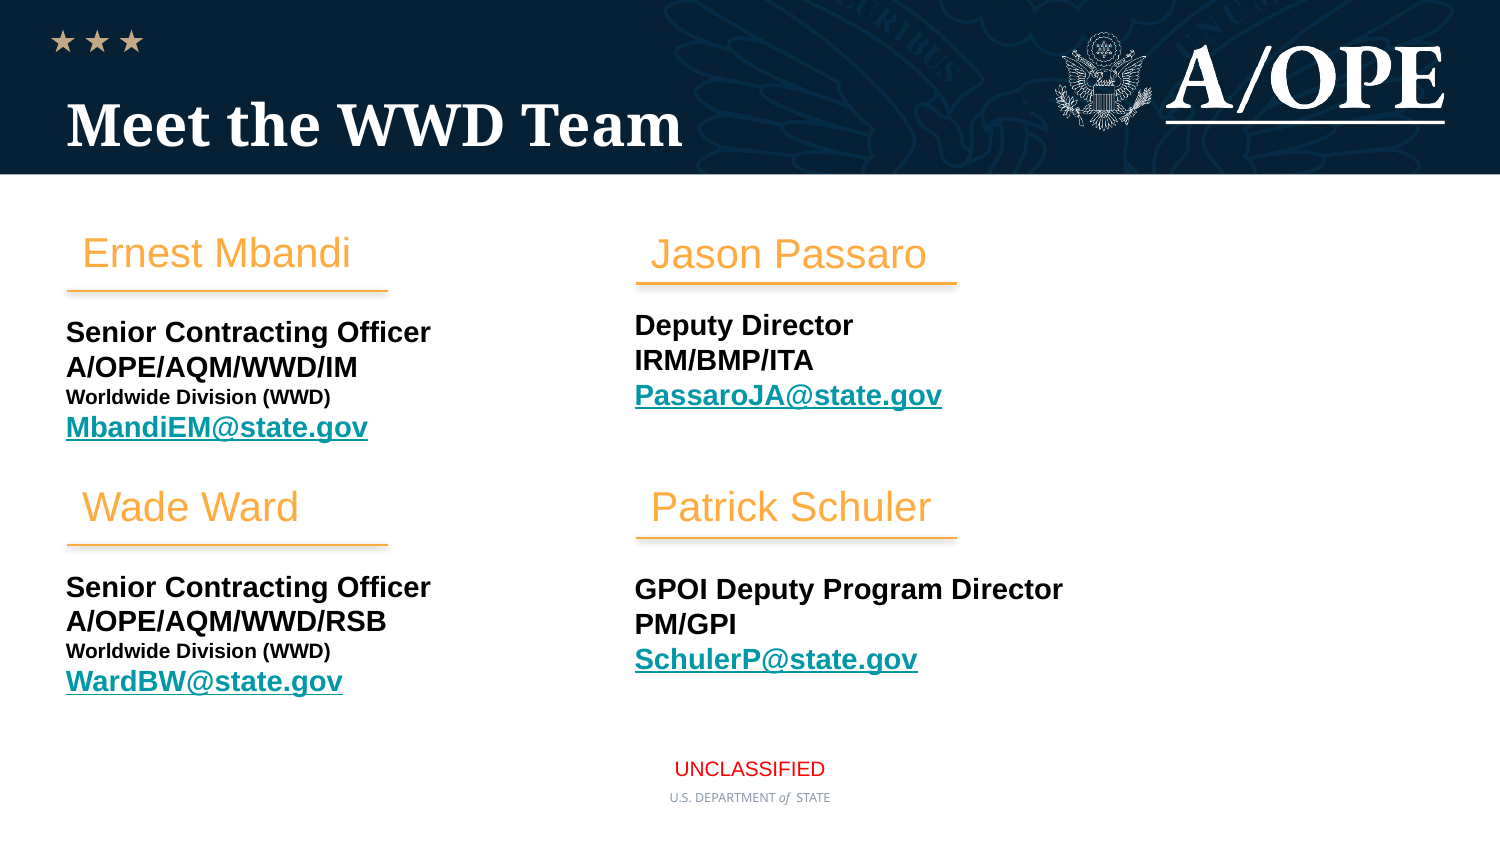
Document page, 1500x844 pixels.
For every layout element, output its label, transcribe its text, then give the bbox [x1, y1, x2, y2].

text_box Ernest Mbandi [67, 218, 424, 281]
text_box Patrick Schuler [635, 472, 950, 529]
text_box GPOI Deputy Program Director PM/GPI SchulerP@state.gov [619, 563, 1280, 677]
text_box Senior Contracting Officer A/OPE/AQM/WWD/IM Worldwide Division (WWD) MbandiEM@state.gov [51, 306, 711, 422]
text_box Senior Contracting Officer A/OPE/AQM/WWD/RSB Worldwide Division (WWD) WardBW@state.gov [51, 560, 711, 676]
text_box Deputy Director IRM/BMP/ITA PassaroJA@state.gov [619, 299, 1280, 415]
text_box UNCLASSIFIED [659, 747, 841, 788]
title Meet the WWD Team [51, 72, 1449, 167]
text_box Wade Ward [67, 472, 456, 536]
picture [587, 0, 1500, 174]
text_box Jason Passaro [635, 219, 1055, 274]
